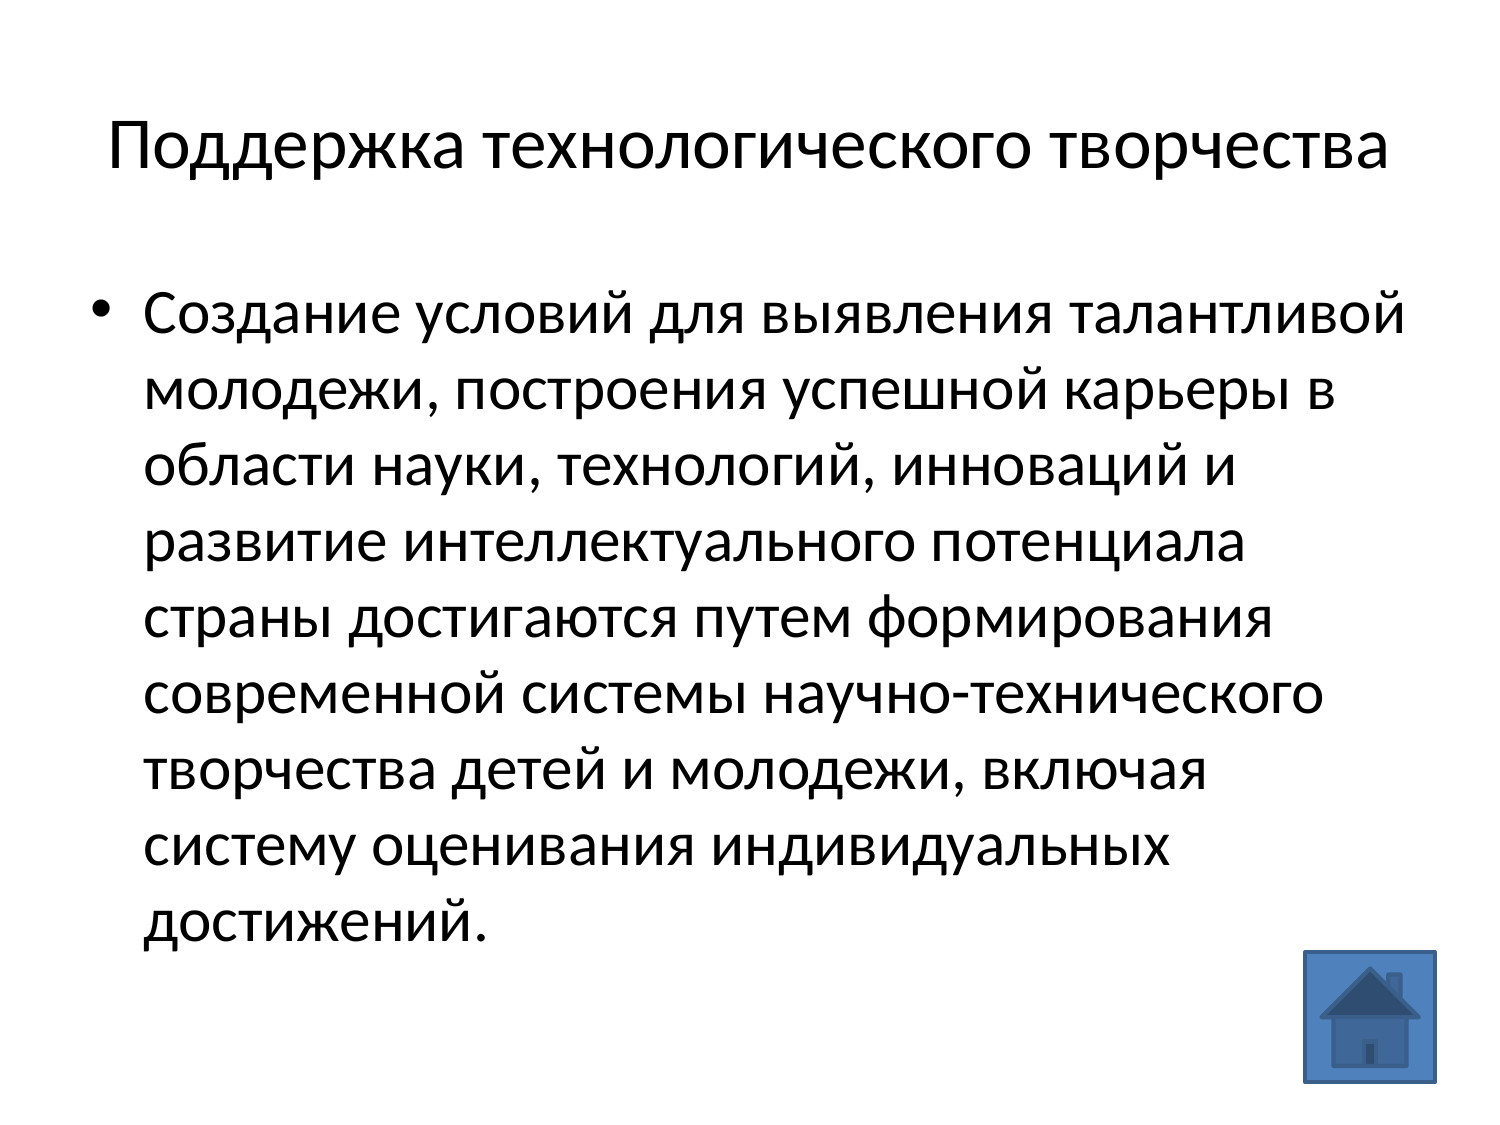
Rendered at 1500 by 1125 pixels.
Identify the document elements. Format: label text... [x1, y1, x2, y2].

list Создание условий для выявления талантливой молодежи, построения успешной карьеры в области науки, технологий, инноваций и развитие интеллектуального потенциала страны достигаются путем формирования современной системы научно-технического творчества детей и молодежи, включая систему оценивания индивидуальных достижений. [75, 262, 1425, 1005]
title Поддержка технологического творчества [75, 45, 1425, 233]
text_box [1303, 950, 1437, 1084]
